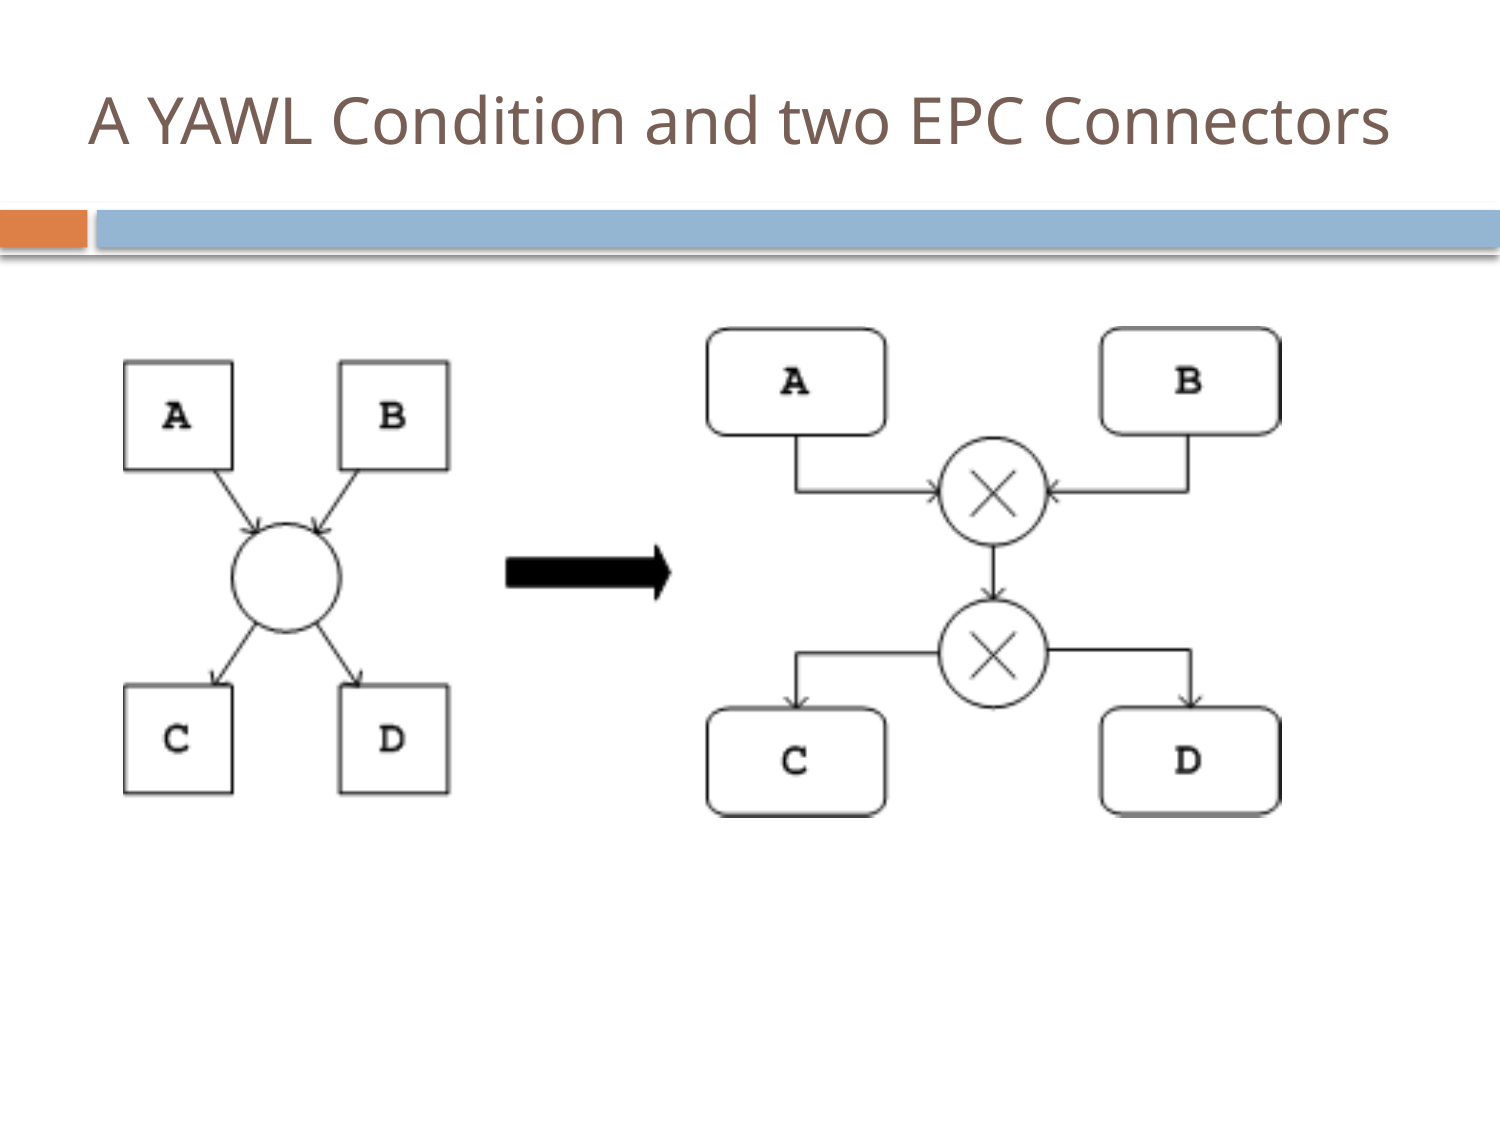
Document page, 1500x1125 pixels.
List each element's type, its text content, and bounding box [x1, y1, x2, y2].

title A YAWL Condition and two EPC Connectors [73, 37, 1500, 200]
picture [123, 325, 1282, 819]
